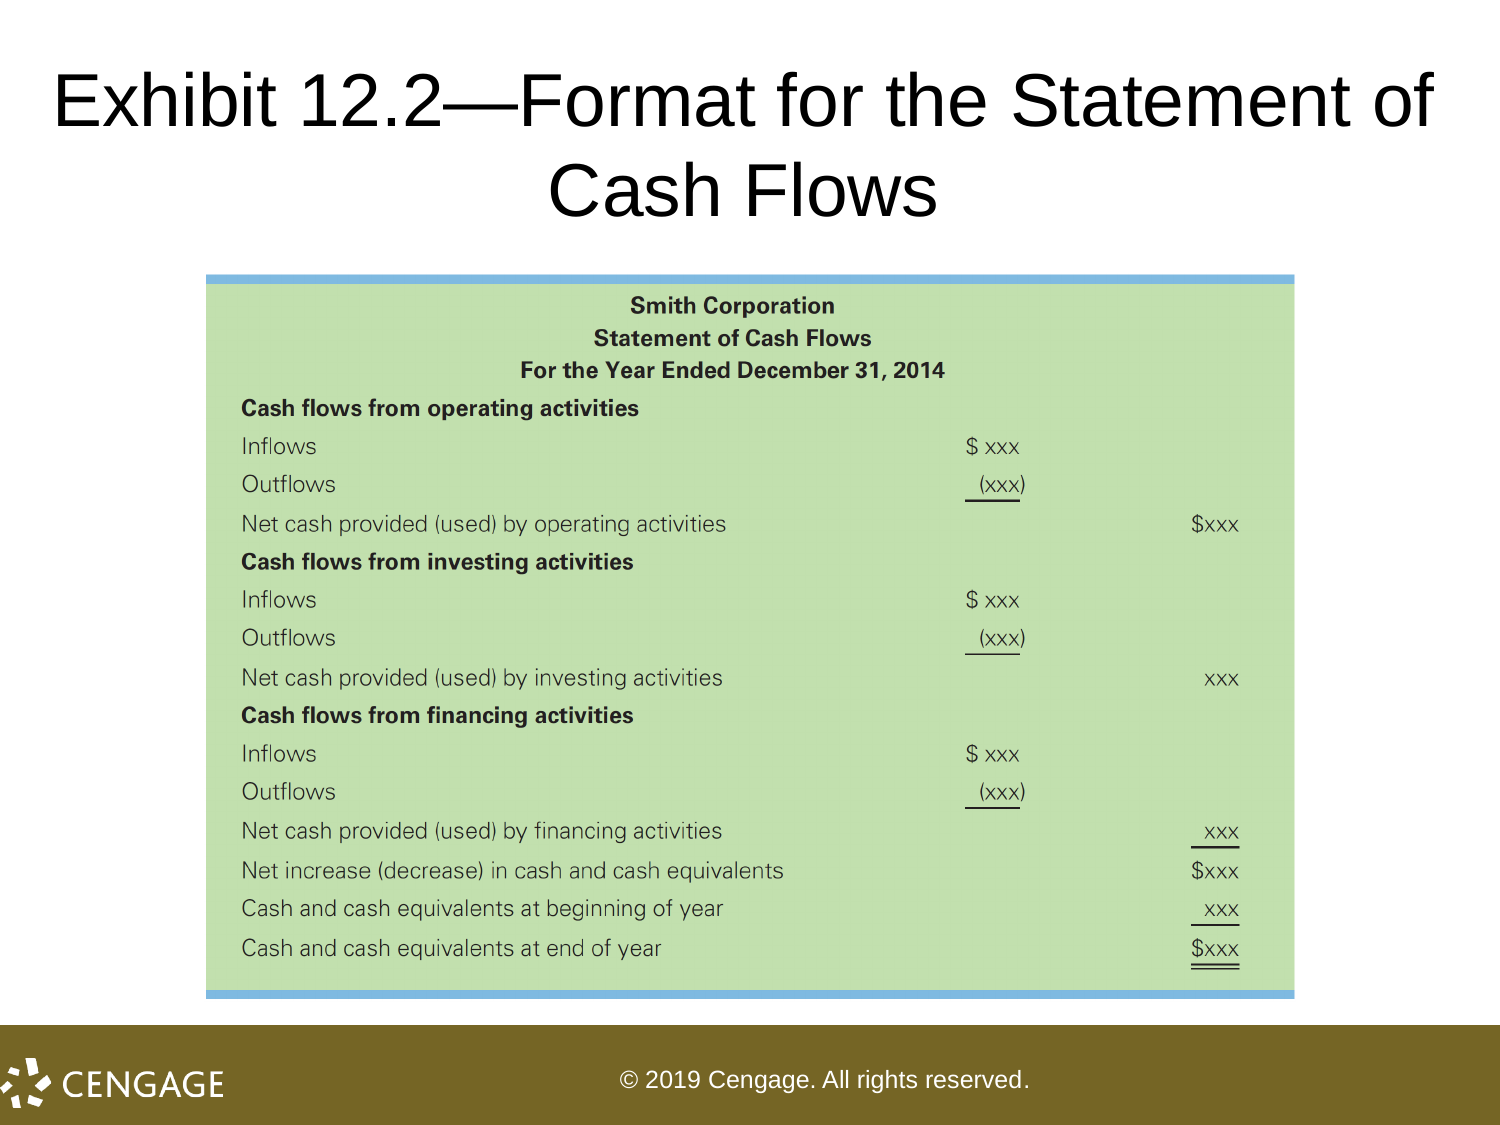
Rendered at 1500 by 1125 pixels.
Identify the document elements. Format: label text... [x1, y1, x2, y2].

title Exhibit 12.2—Format for the Statement of Cash Flows [19, 31, 1469, 251]
picture [0, 1058, 223, 1108]
picture [204, 272, 1296, 1002]
